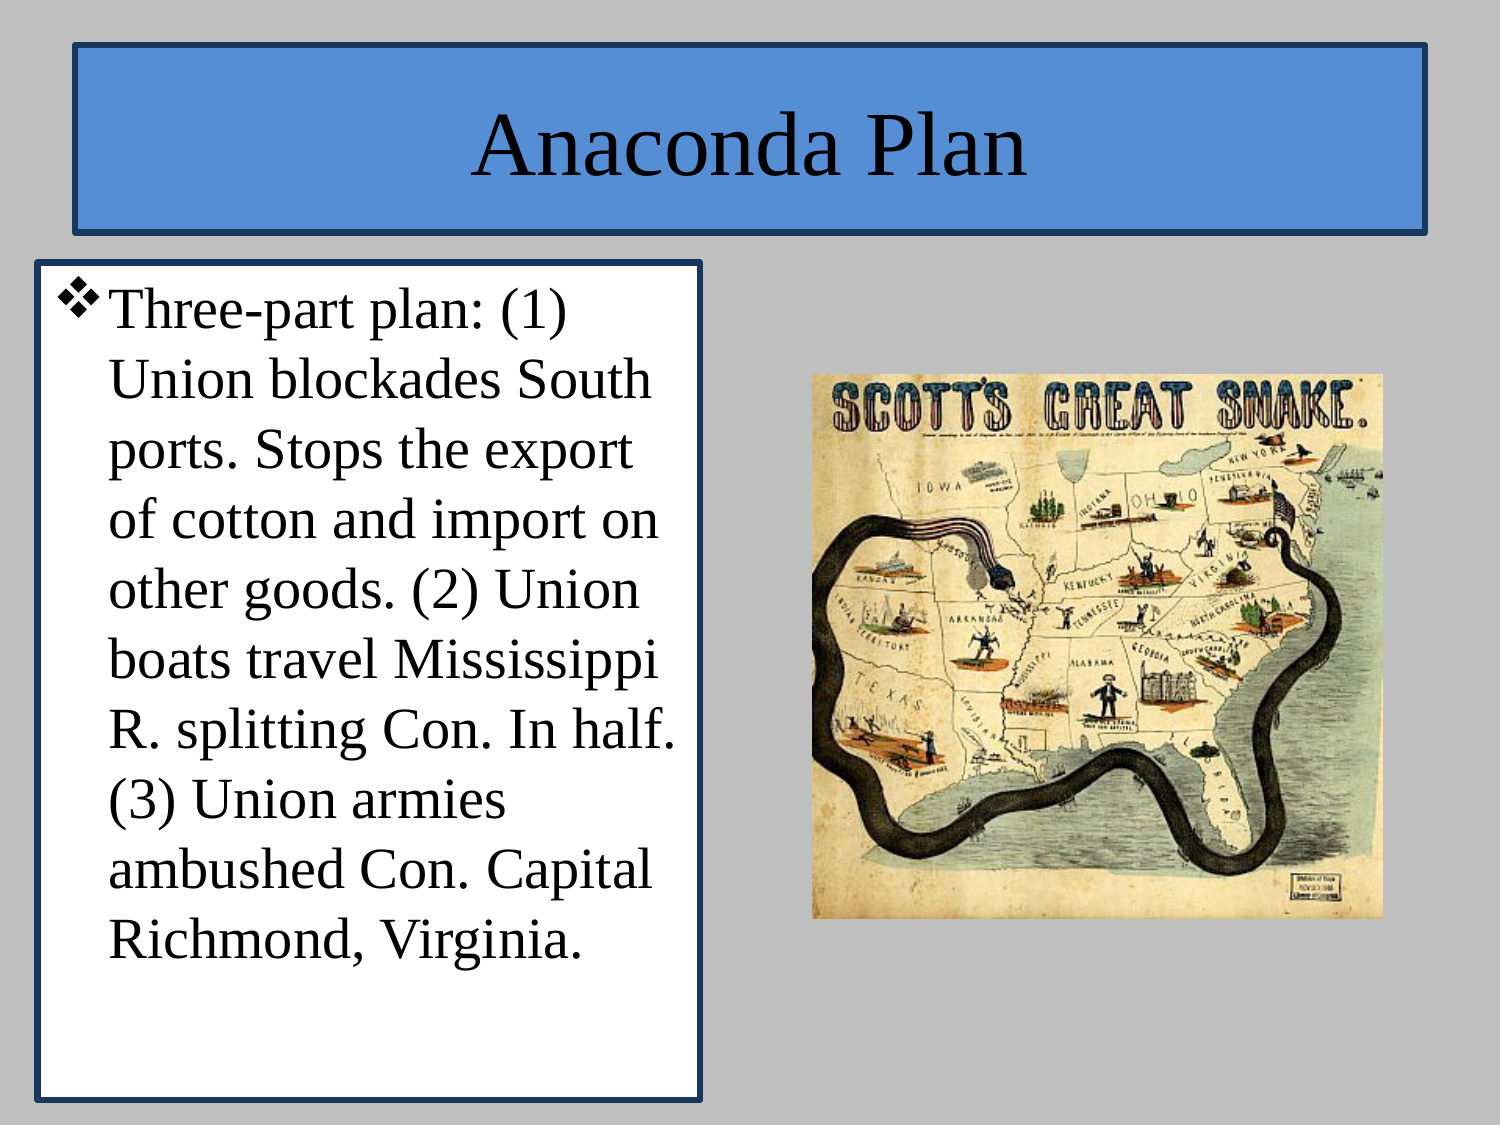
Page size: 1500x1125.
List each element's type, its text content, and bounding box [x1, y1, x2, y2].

picture [812, 374, 1383, 919]
title Anaconda Plan [75, 45, 1425, 233]
list Three-part plan: (1) Union blockades South ports. Stops the export of cotton and import on other goods. (2) Union boats travel Mississippi R. splitting Con. In half. (3) Union armies ambushed Con. Capital Richmond, Virginia. [37, 262, 700, 1100]
